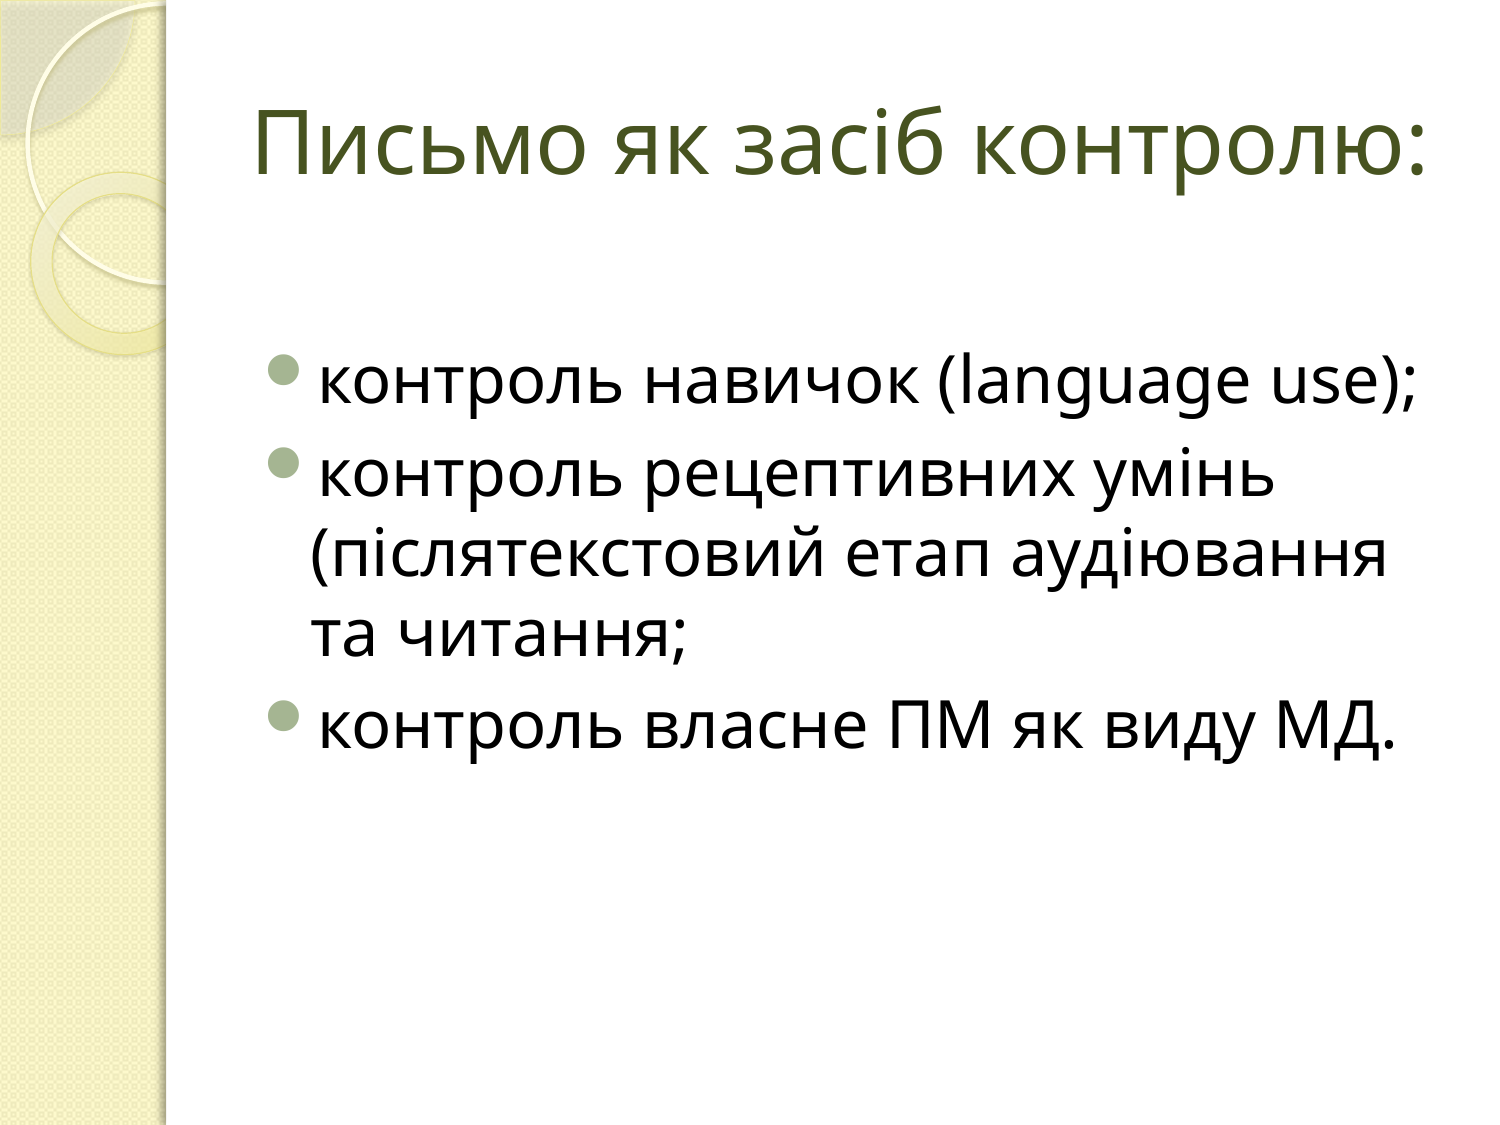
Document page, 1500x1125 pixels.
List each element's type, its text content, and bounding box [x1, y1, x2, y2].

list контроль навичок (language use); контроль рецептивних умінь (післятекстовий етап аудіювання та читання; контроль власне ПМ як виду МД. [235, 237, 1466, 1025]
title Письмо як засіб контролю: [235, 45, 1466, 233]
